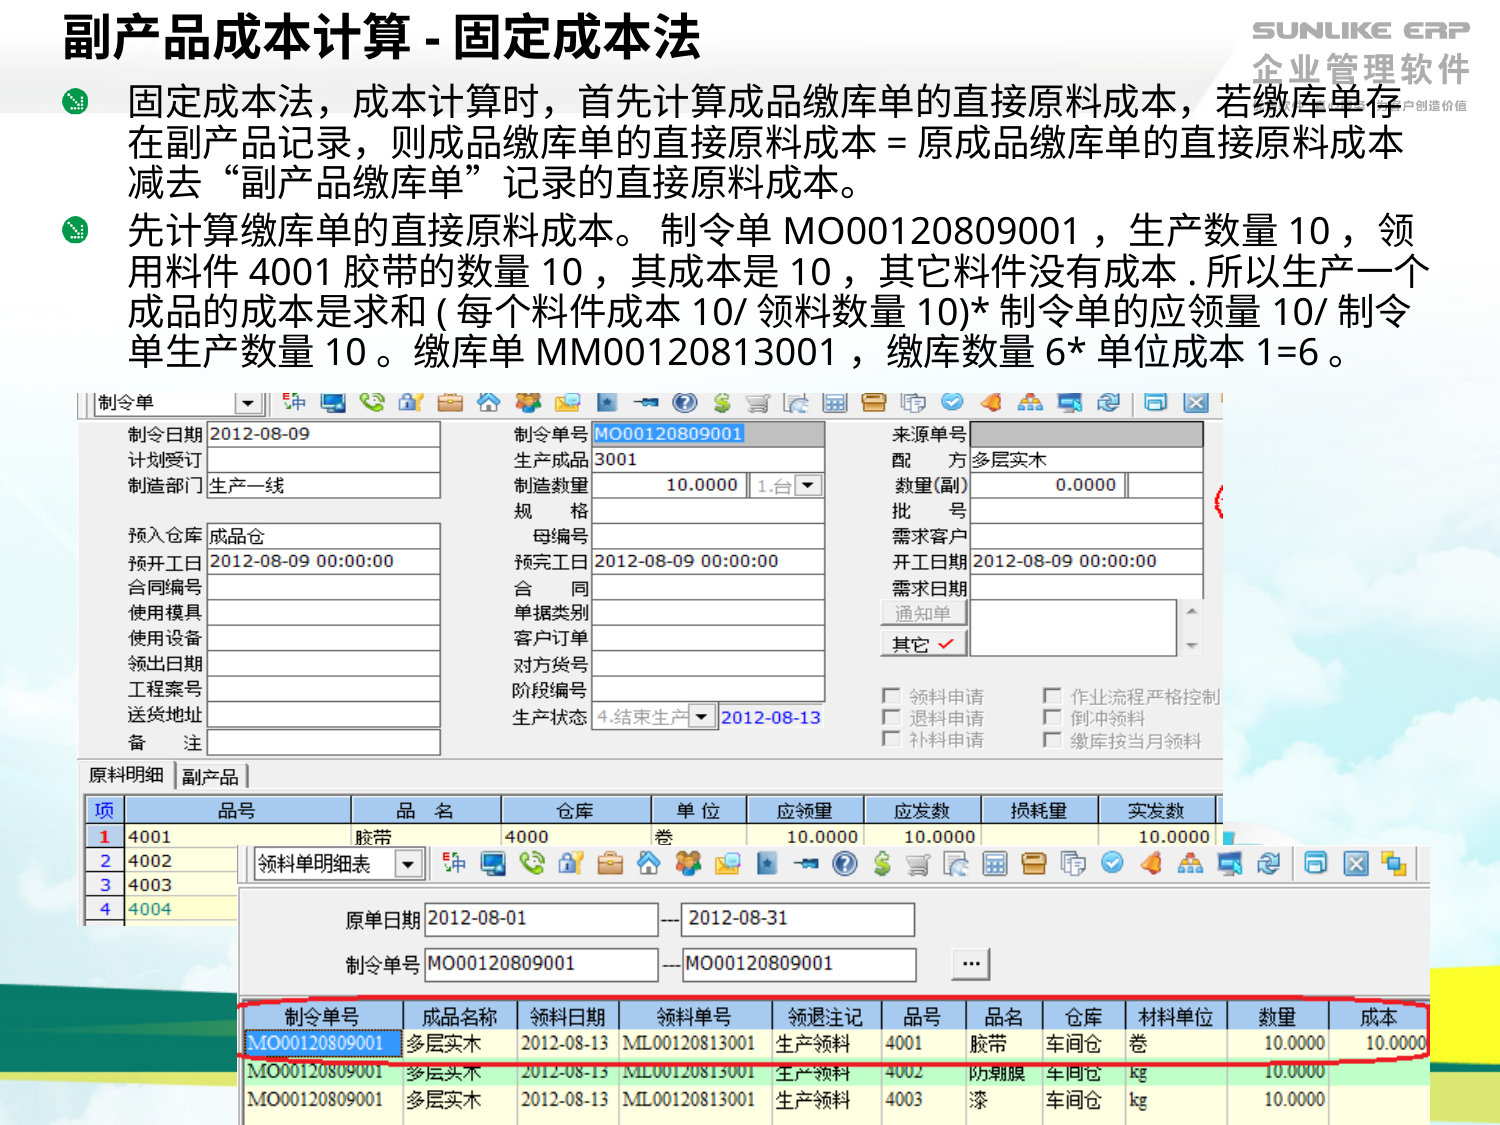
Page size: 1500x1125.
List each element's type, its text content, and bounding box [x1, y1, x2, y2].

list 固定成本法，成本计算时，首先计算成品缴库单的直接原料成本，若缴库单存在副产品记录，则成品缴库单的直接原料成本=原成品缴库单的直接原料成本减去“副产品缴库单”记录的直接原料成本。 先计算缴库单的直接原料成本。 制令单MO00120809001，生产数量10，领用料件4001胶带的数量10，其成本是10，其它料件没有成本.所以生产一个成品的成本是求和(每个料件成本10/领料数量10)*制令单的应领量10/制令单生产数量10。缴库单MM00120813001，缴库数量6*单位成本1=6。 [62, 83, 1438, 1076]
title 副产品成本计算-固定成本法 [62, 12, 855, 68]
picture [0, 0, 1500, 1125]
